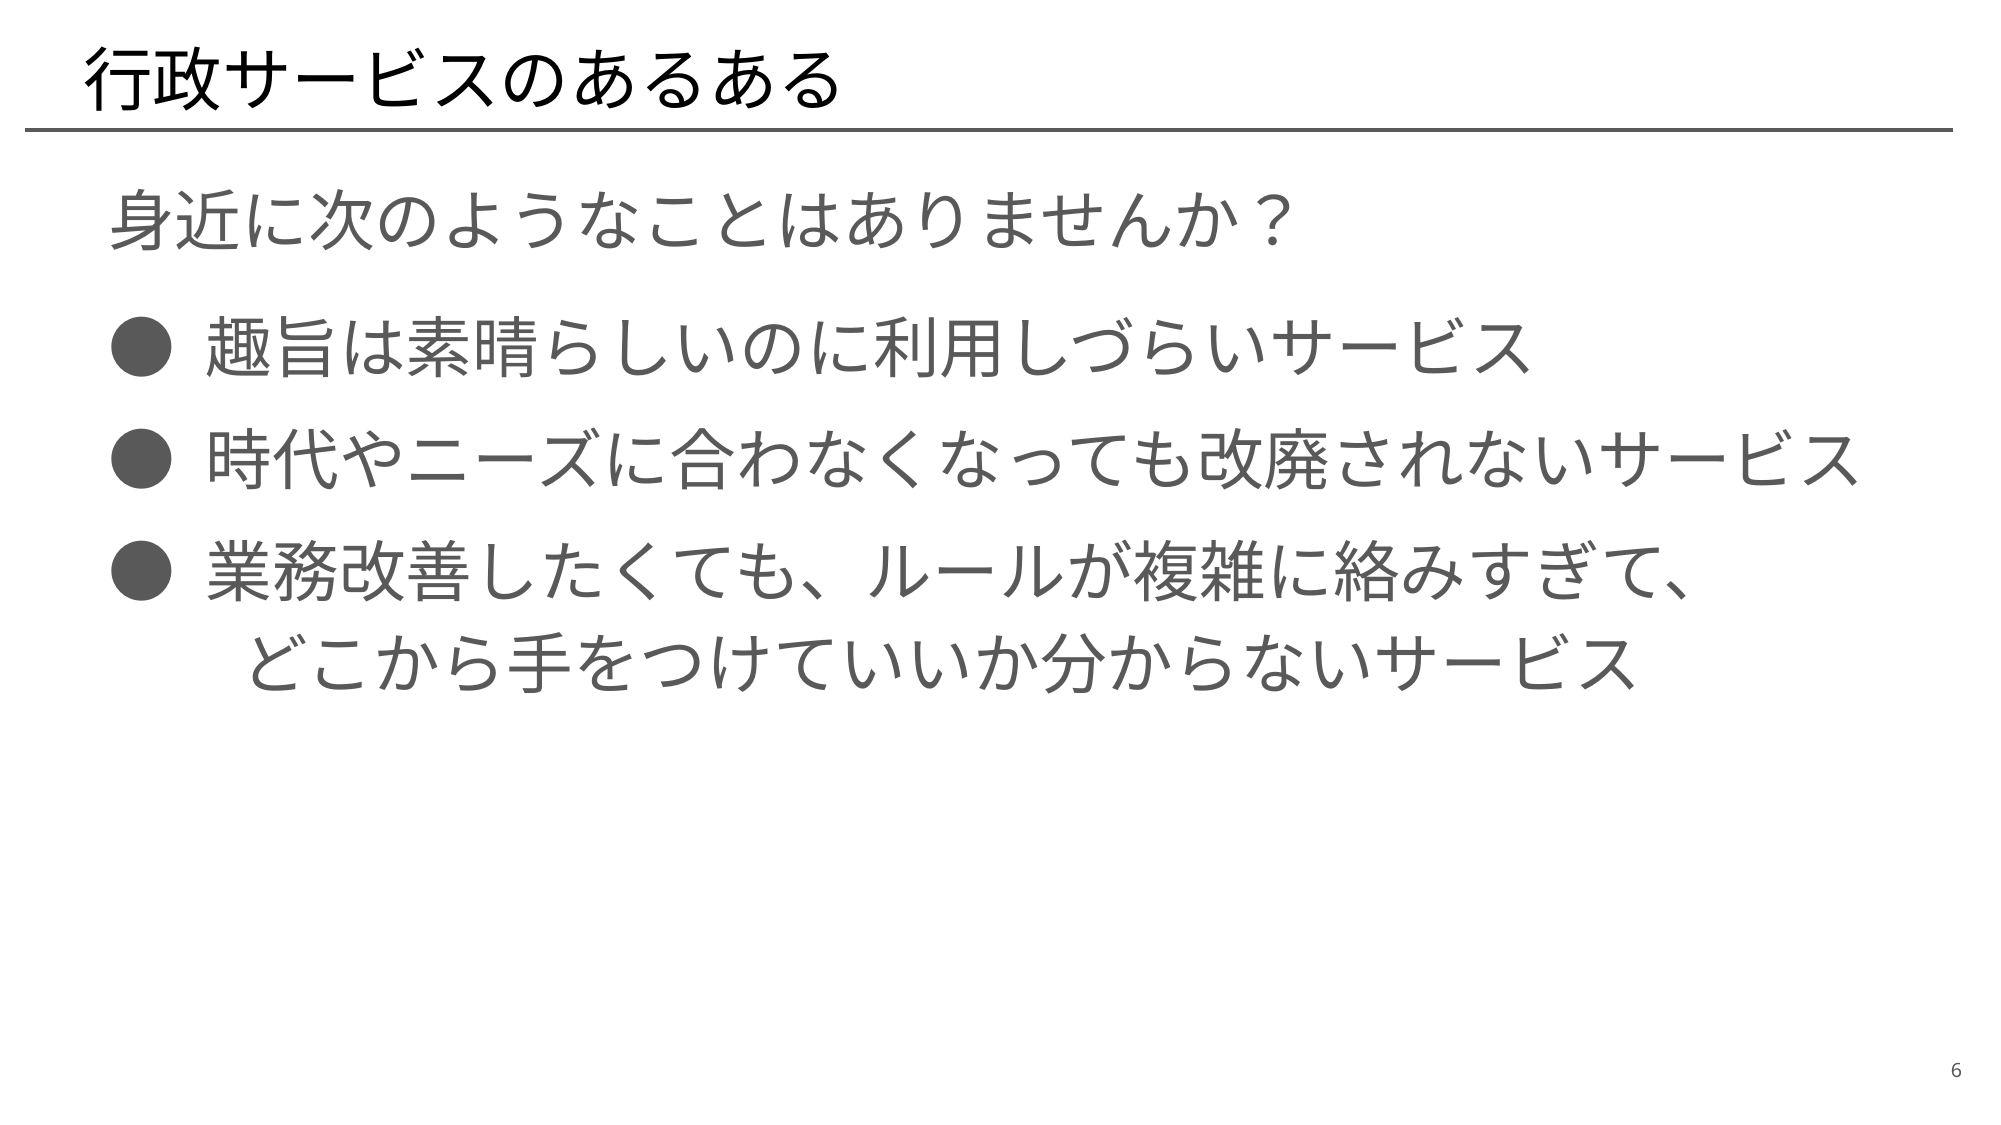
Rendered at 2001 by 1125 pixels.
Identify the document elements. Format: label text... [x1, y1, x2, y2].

slide_number 6 [1857, 1027, 1977, 1114]
title 行政サービスのあるある [68, 21, 1764, 136]
list 身近に次のようなことはありませんか？ ● 趣旨は素晴らしいのに利用しづらいサービス ● 時代やニーズに合わなくなっても改廃されないサービス ● 業務改善したくても、ルールが複雑に絡みすぎて、 どこから手をつけていいか分からないサービス [68, 152, 1932, 900]
